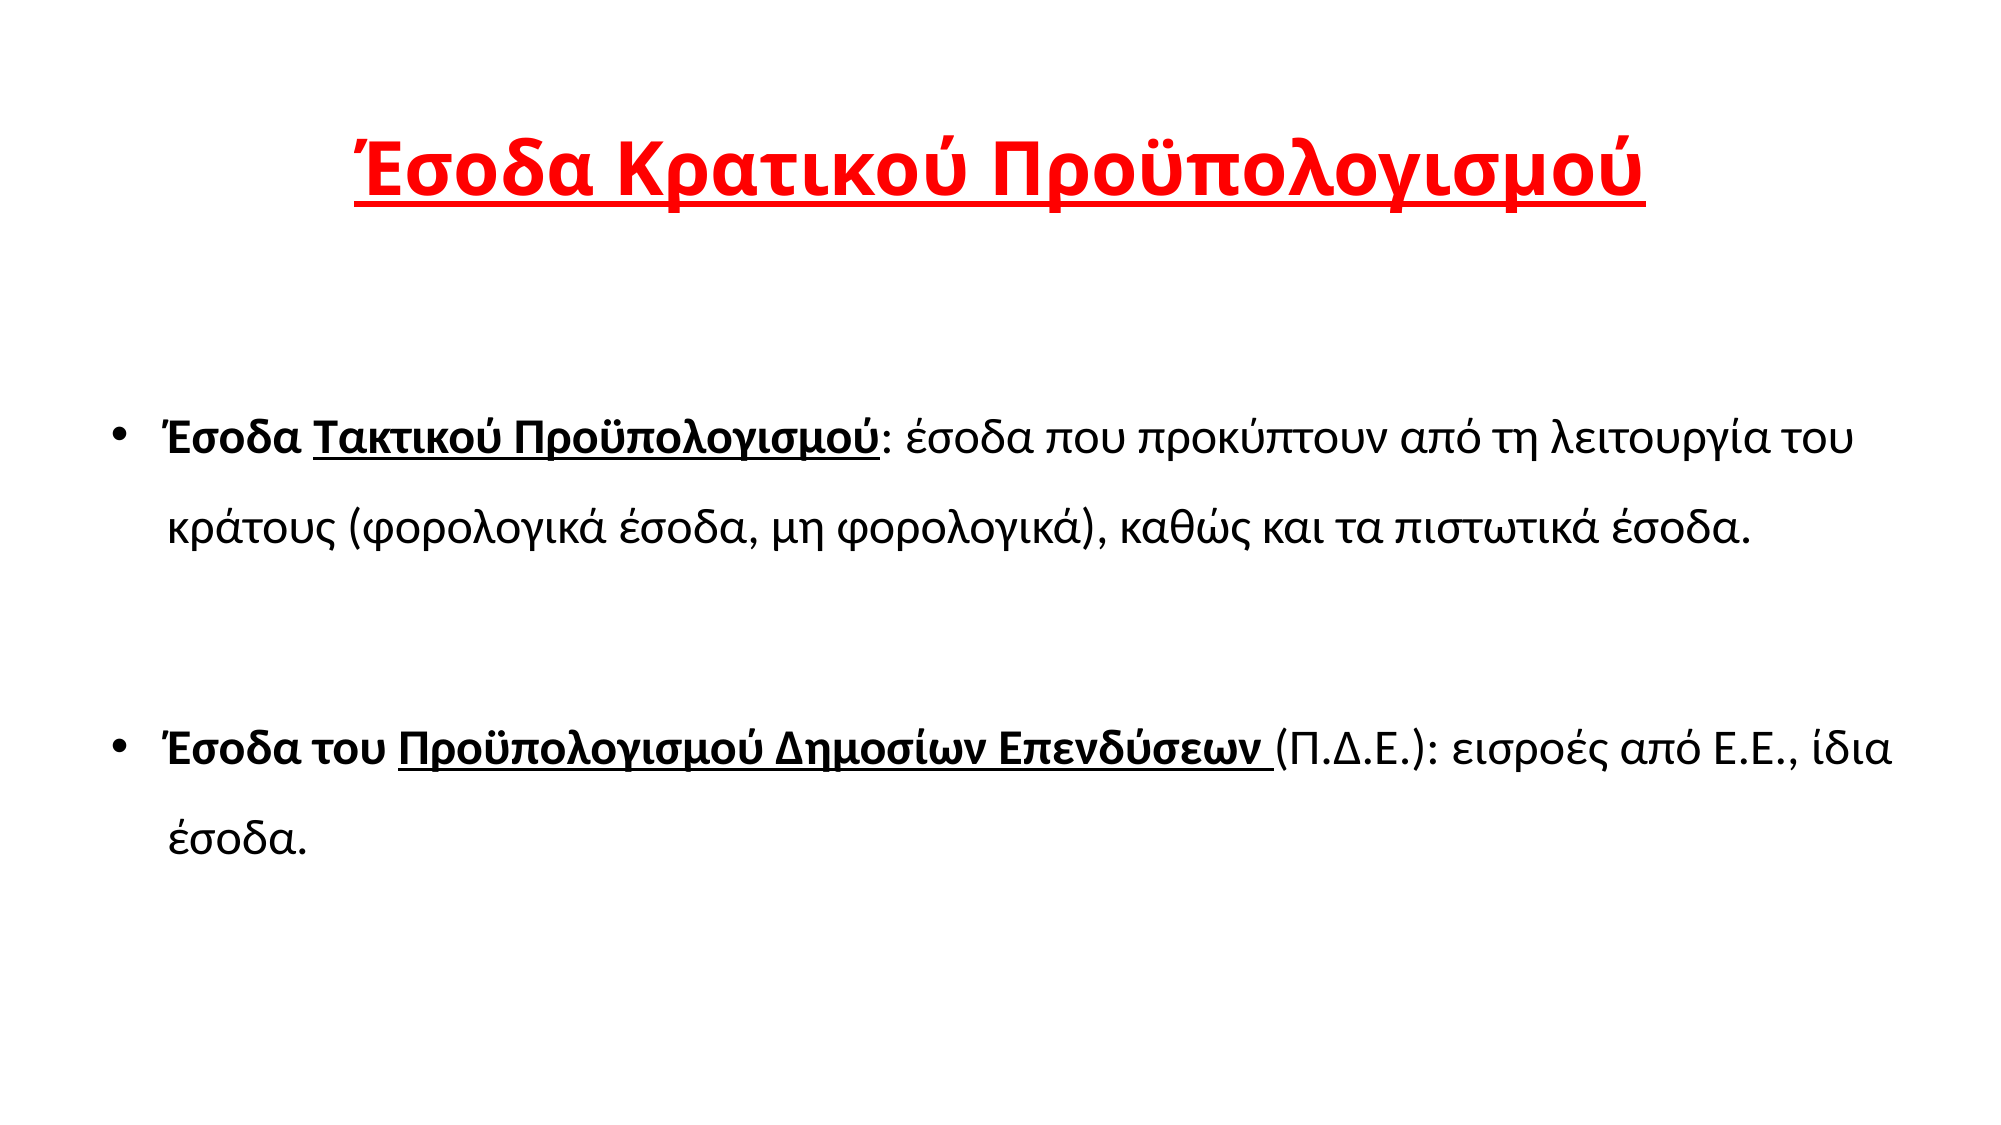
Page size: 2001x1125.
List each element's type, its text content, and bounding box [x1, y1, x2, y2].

subtitle Έσοδα Τακτικού Προϋπολογισμού: έσοδα που προκύπτουν από τη λειτουργία του κράτους (φορολογικά έσοδα, μη φορολογικά), καθώς και τα πιστωτικά έσοδα. Έσοδα του Προϋπολογισμού Δημοσίων Επενδύσεων (Π.Δ.Ε.): εισροές από Ε.Ε., ίδια έσοδα. [95, 284, 1939, 1039]
title Έσοδα Κρατικού Προϋπολογισμού [249, 86, 1750, 220]
